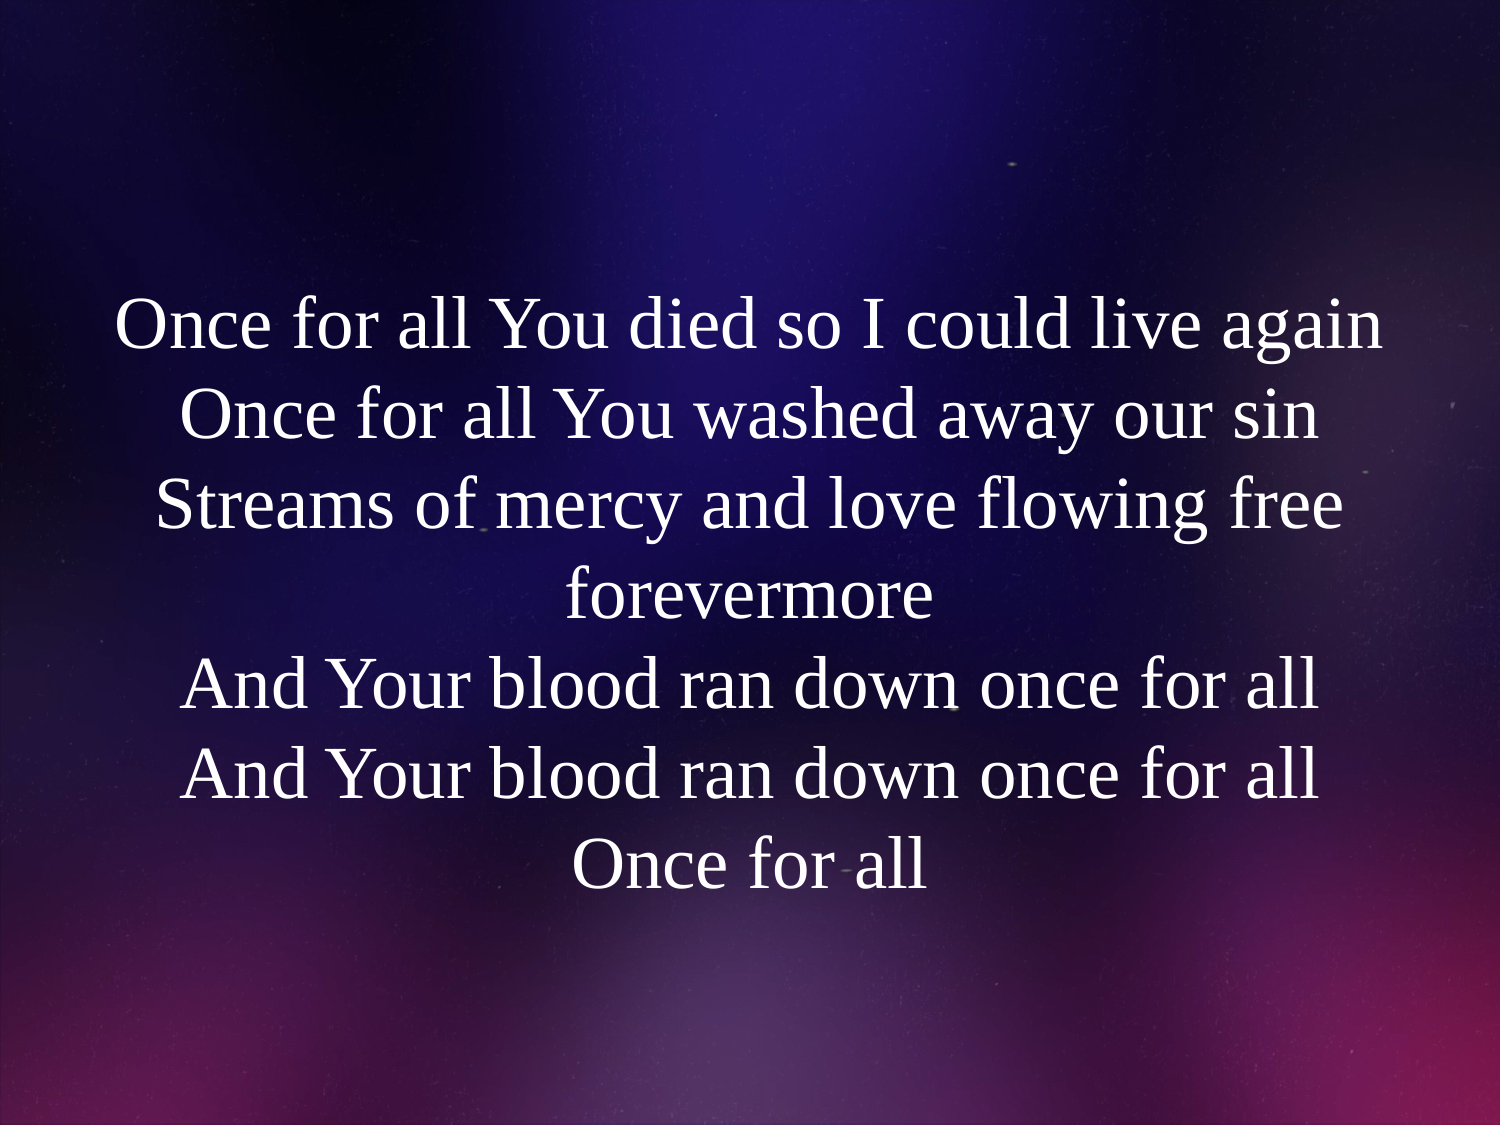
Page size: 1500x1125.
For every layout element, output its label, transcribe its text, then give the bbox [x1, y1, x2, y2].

title Once for all You died so I could live again Once for all You washed away our sin Streams of mercy and love flowing free forevermore And Your blood ran down once for all And Your blood ran down once for all Once for all [50, 450, 1450, 638]
picture [0, 0, 1500, 1125]
